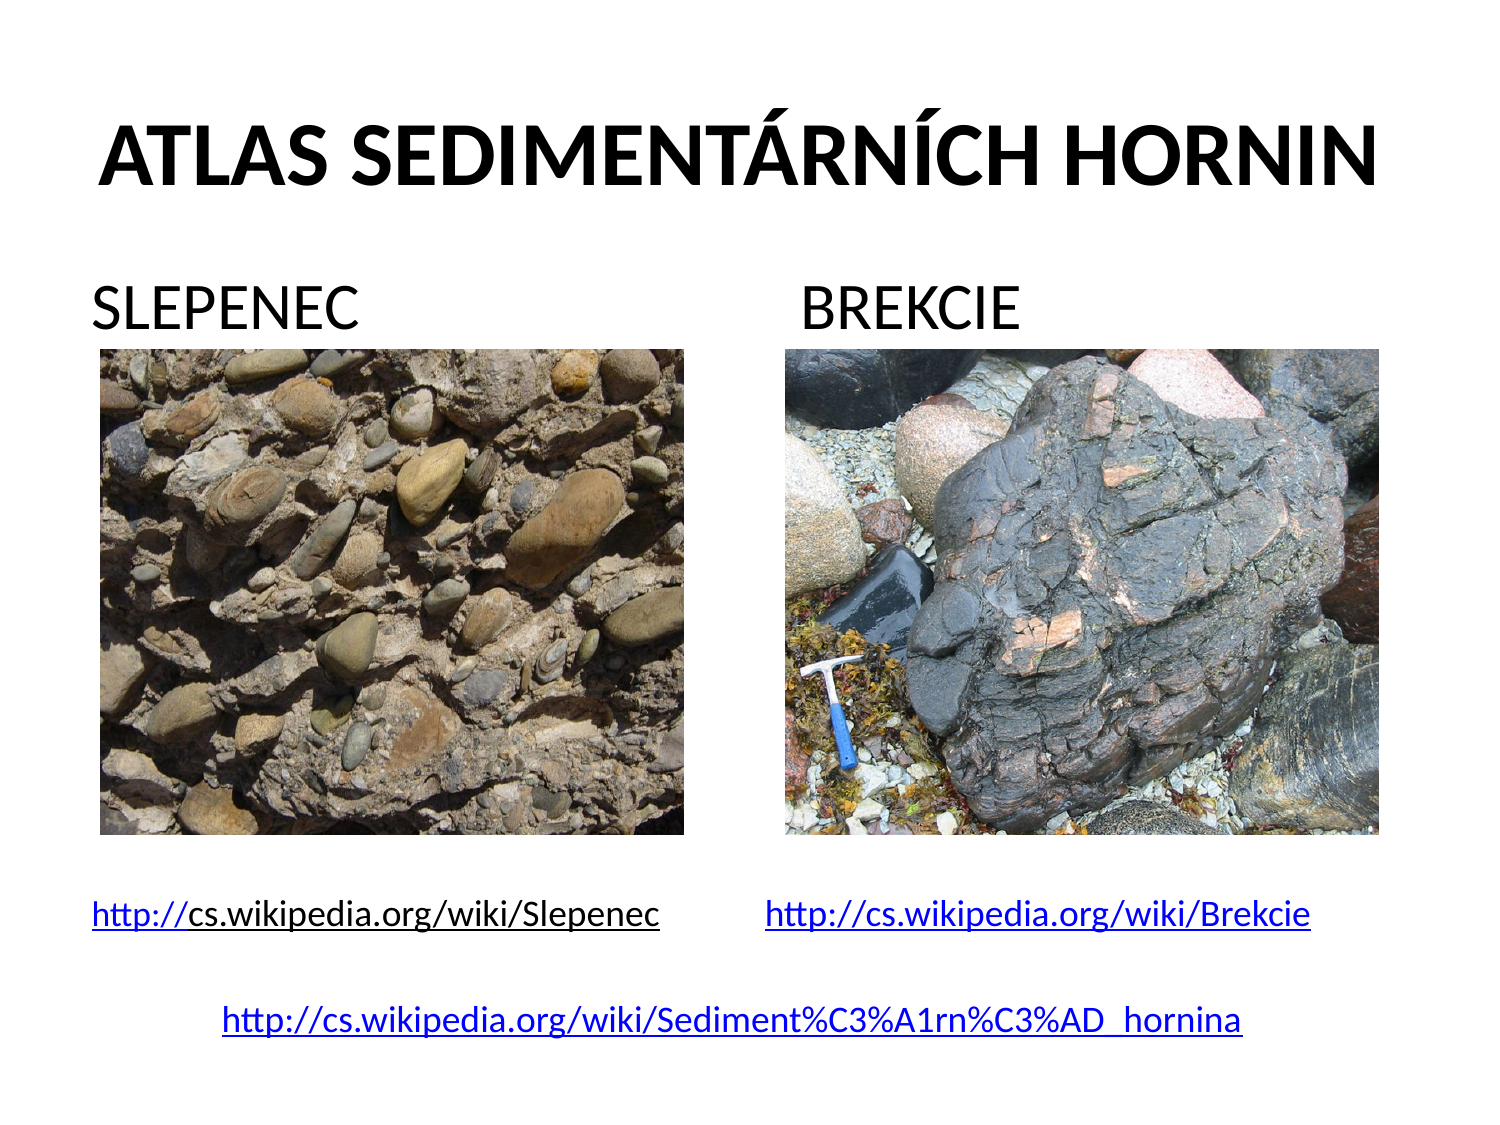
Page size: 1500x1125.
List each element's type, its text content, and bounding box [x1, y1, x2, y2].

list BREKCIE [785, 255, 1148, 349]
title ATLAS SEDIMENTÁRNÍCH HORNIN [64, 54, 1415, 243]
text_box http://cs.wikipedia.org/wiki/Sediment%C3%A1rn%C3%AD_hornina [88, 987, 1376, 1093]
text_box http://cs.wikipedia.org/wiki/Brekcie [750, 881, 1353, 987]
picture [785, 349, 1379, 835]
list http://cs.wikipedia.org/wiki/Slepenec [76, 881, 680, 953]
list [100, 349, 684, 835]
list SLEPENEC [76, 255, 544, 361]
